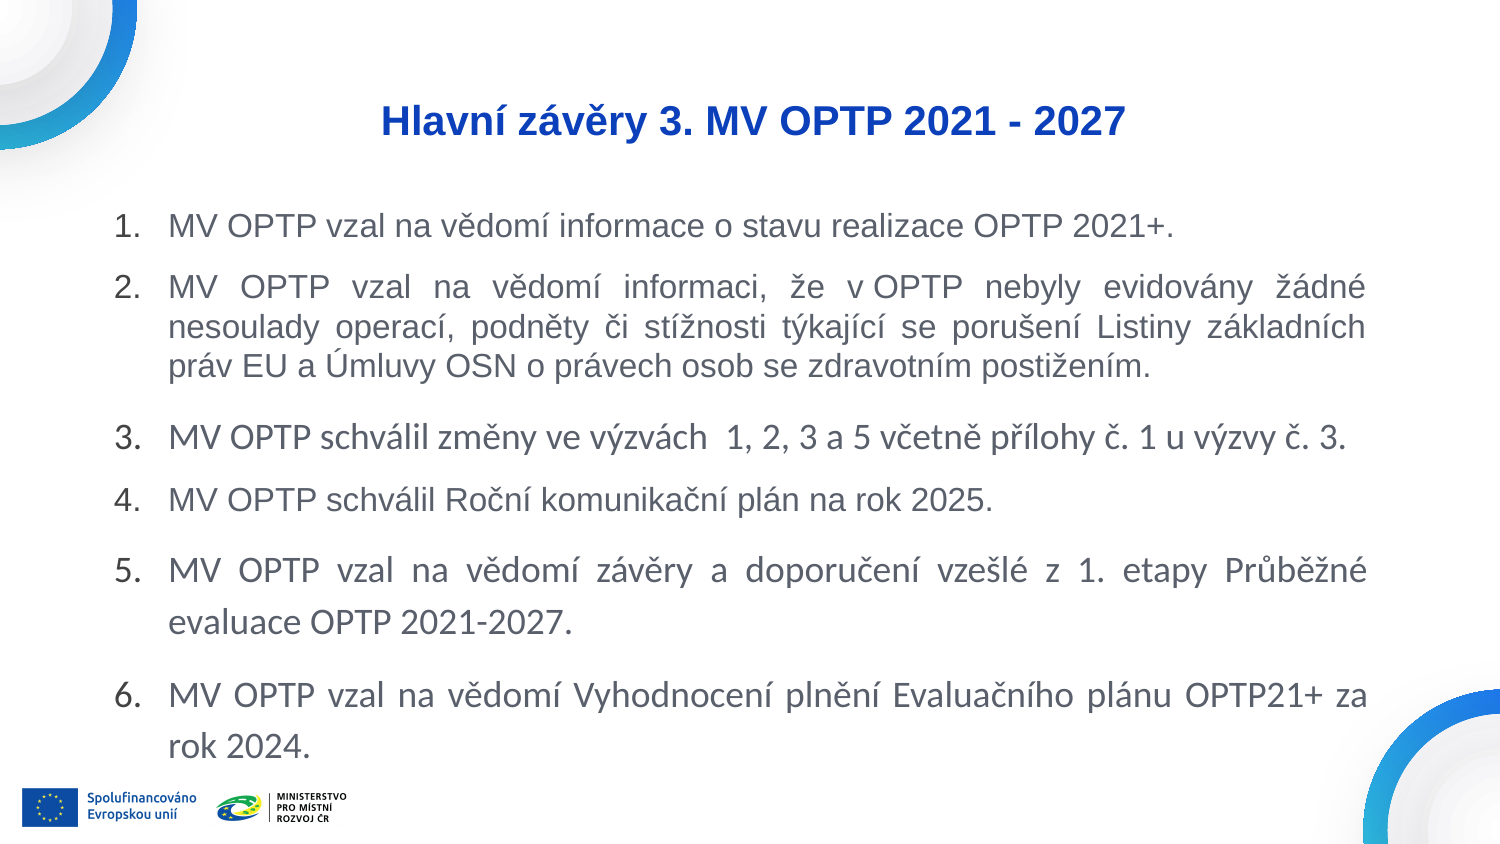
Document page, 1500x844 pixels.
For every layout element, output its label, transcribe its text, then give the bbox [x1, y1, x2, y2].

title Hlavní závěry 3. MV OPTP 2021 - 2027 [120, 61, 1387, 177]
subtitle MV OPTP vzal na vědomí informace o stavu realizace OPTP 2021+. MV OPTP vzal na vědomí informaci, že v OPTP nebyly evidovány žádné nesoulady operací, podněty či stížnosti týkající se porušení Listiny základních práv EU a Úmluvy OSN o právech osob se zdravotním postižením. MV OPTP schválil změny ve výzvách 1, 2, 3 a 5 včetně přílohy č. 1 u výzvy č. 3. MV OPTP schválil Roční komunikační plán na rok 2025. MV OPTP vzal na vědomí závěry a doporučení vzešlé z 1. etapy Průběžné evaluace OPTP 2021-2027. MV OPTP vzal na vědomí Vyhodnocení plnění Evaluačního plánu OPTP21+ za rok 2024. [78, 189, 1384, 789]
picture [21, 787, 349, 828]
